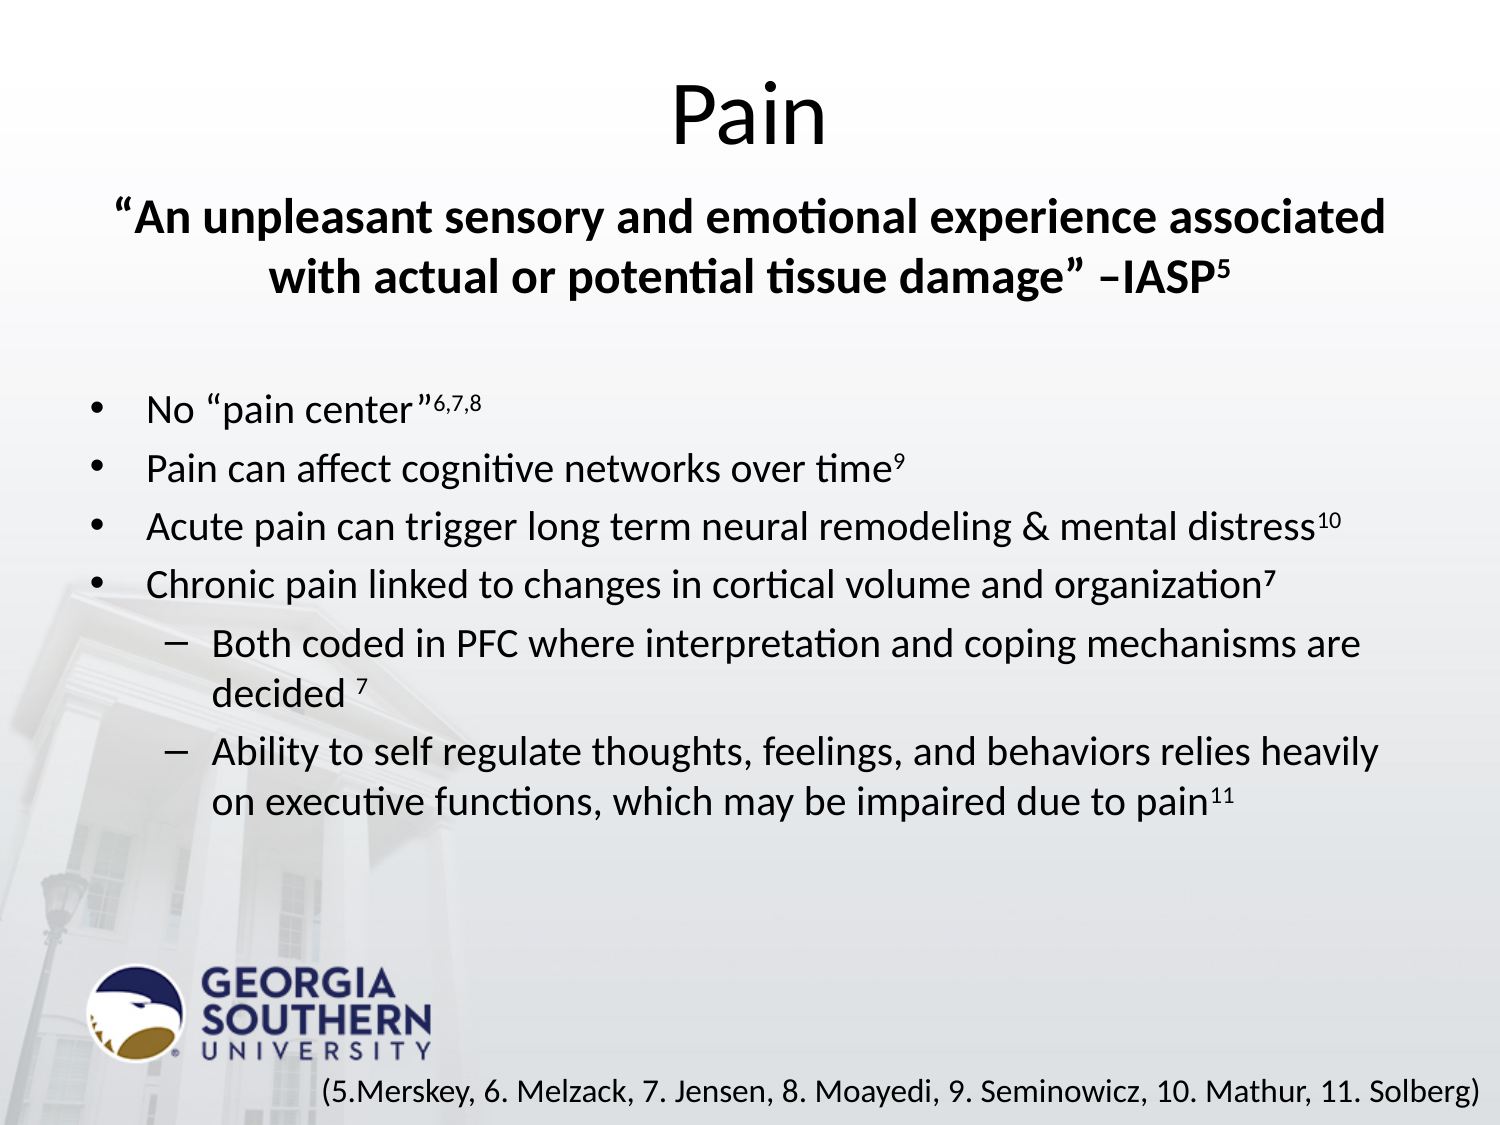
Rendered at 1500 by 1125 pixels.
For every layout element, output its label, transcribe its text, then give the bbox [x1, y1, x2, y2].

text_box (5.Merskey, 6. Melzack, 7. Jensen, 8. Moayedi, 9. Seminowicz, 10. Mathur, 11. Solberg) [306, 1061, 1500, 1116]
list “An unpleasant sensory and emotional experience associated with actual or potential tissue damage” –IASP5 No “pain center”6,7,8 Pain can affect cognitive networks over time9 Acute pain can trigger long term neural remodeling & mental distress10 Chronic pain linked to changes in cortical volume and organization7 Both coded in PFC where interpretation and coping mechanisms are decided 7 Ability to self regulate thoughts, feelings, and behaviors relies heavily on executive functions, which may be impaired due to pain11 [75, 176, 1425, 949]
title Pain [75, 45, 1425, 176]
picture [0, 0, 1500, 1125]
